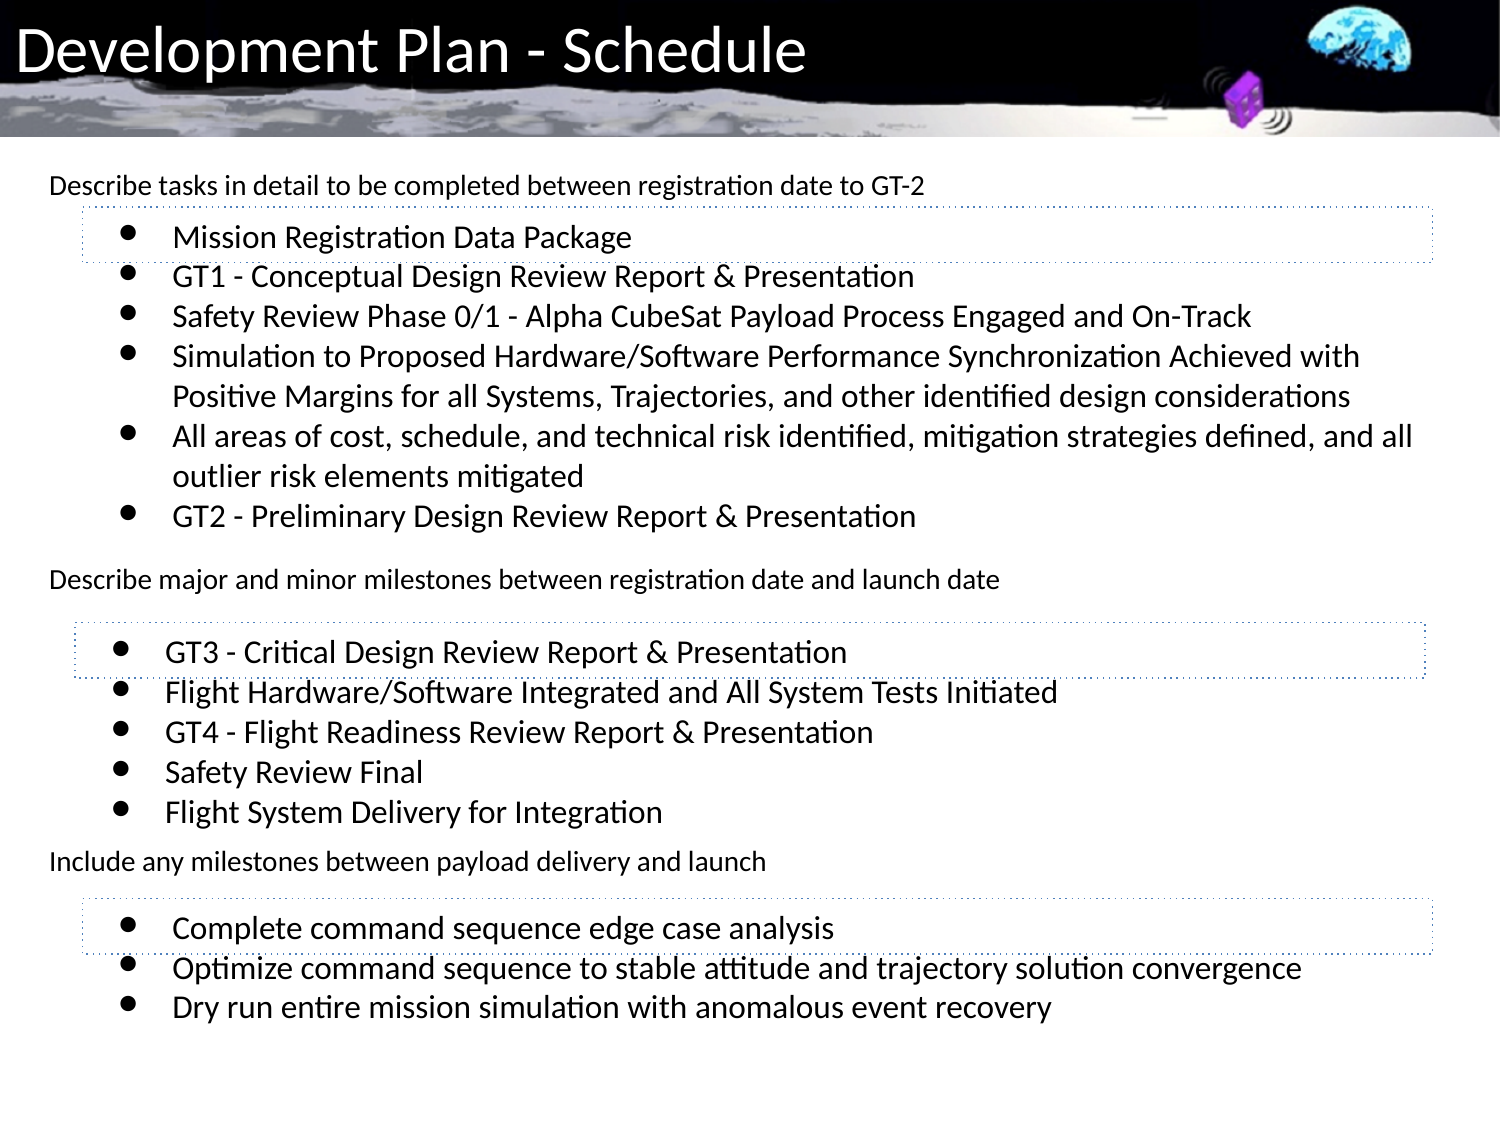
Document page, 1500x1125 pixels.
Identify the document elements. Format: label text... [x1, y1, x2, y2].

text_box Describe major and minor milestones between registration date and launch date [34, 552, 1252, 604]
text_box Complete command sequence edge case analysis Optimize command sequence to stable attitude and trajectory solution convergence Dry run entire mission simulation with anomalous event recovery [82, 898, 1433, 954]
text_box Mission Registration Data Package GT1 - Conceptual Design Review Report & Presentation Safety Review Phase 0/1 - Alpha CubeSat Payload Process Engaged and On-Track Simulation to Proposed Hardware/Software Performance Synchronization Achieved with Positive Margins for all Systems, Trajectories, and other identified design considerations All areas of cost, schedule, and technical risk identified, mitigation strategies defined, and all outlier risk elements mitigated GT2 - Preliminary Design Review Report & Presentation [82, 207, 1433, 263]
text_box GT3 - Critical Design Review Report & Presentation Flight Hardware/Software Integrated and All System Tests Initiated GT4 - Flight Readiness Review Report & Presentation Safety Review Final Flight System Delivery for Integration [74, 622, 1425, 679]
text_box Include any milestones between payload delivery and launch [34, 834, 1252, 886]
picture [0, 0, 1500, 137]
title Development Plan - Schedule [0, 0, 1085, 92]
text_box Describe tasks in detail to be completed between registration date to GT-2 [34, 159, 1252, 210]
